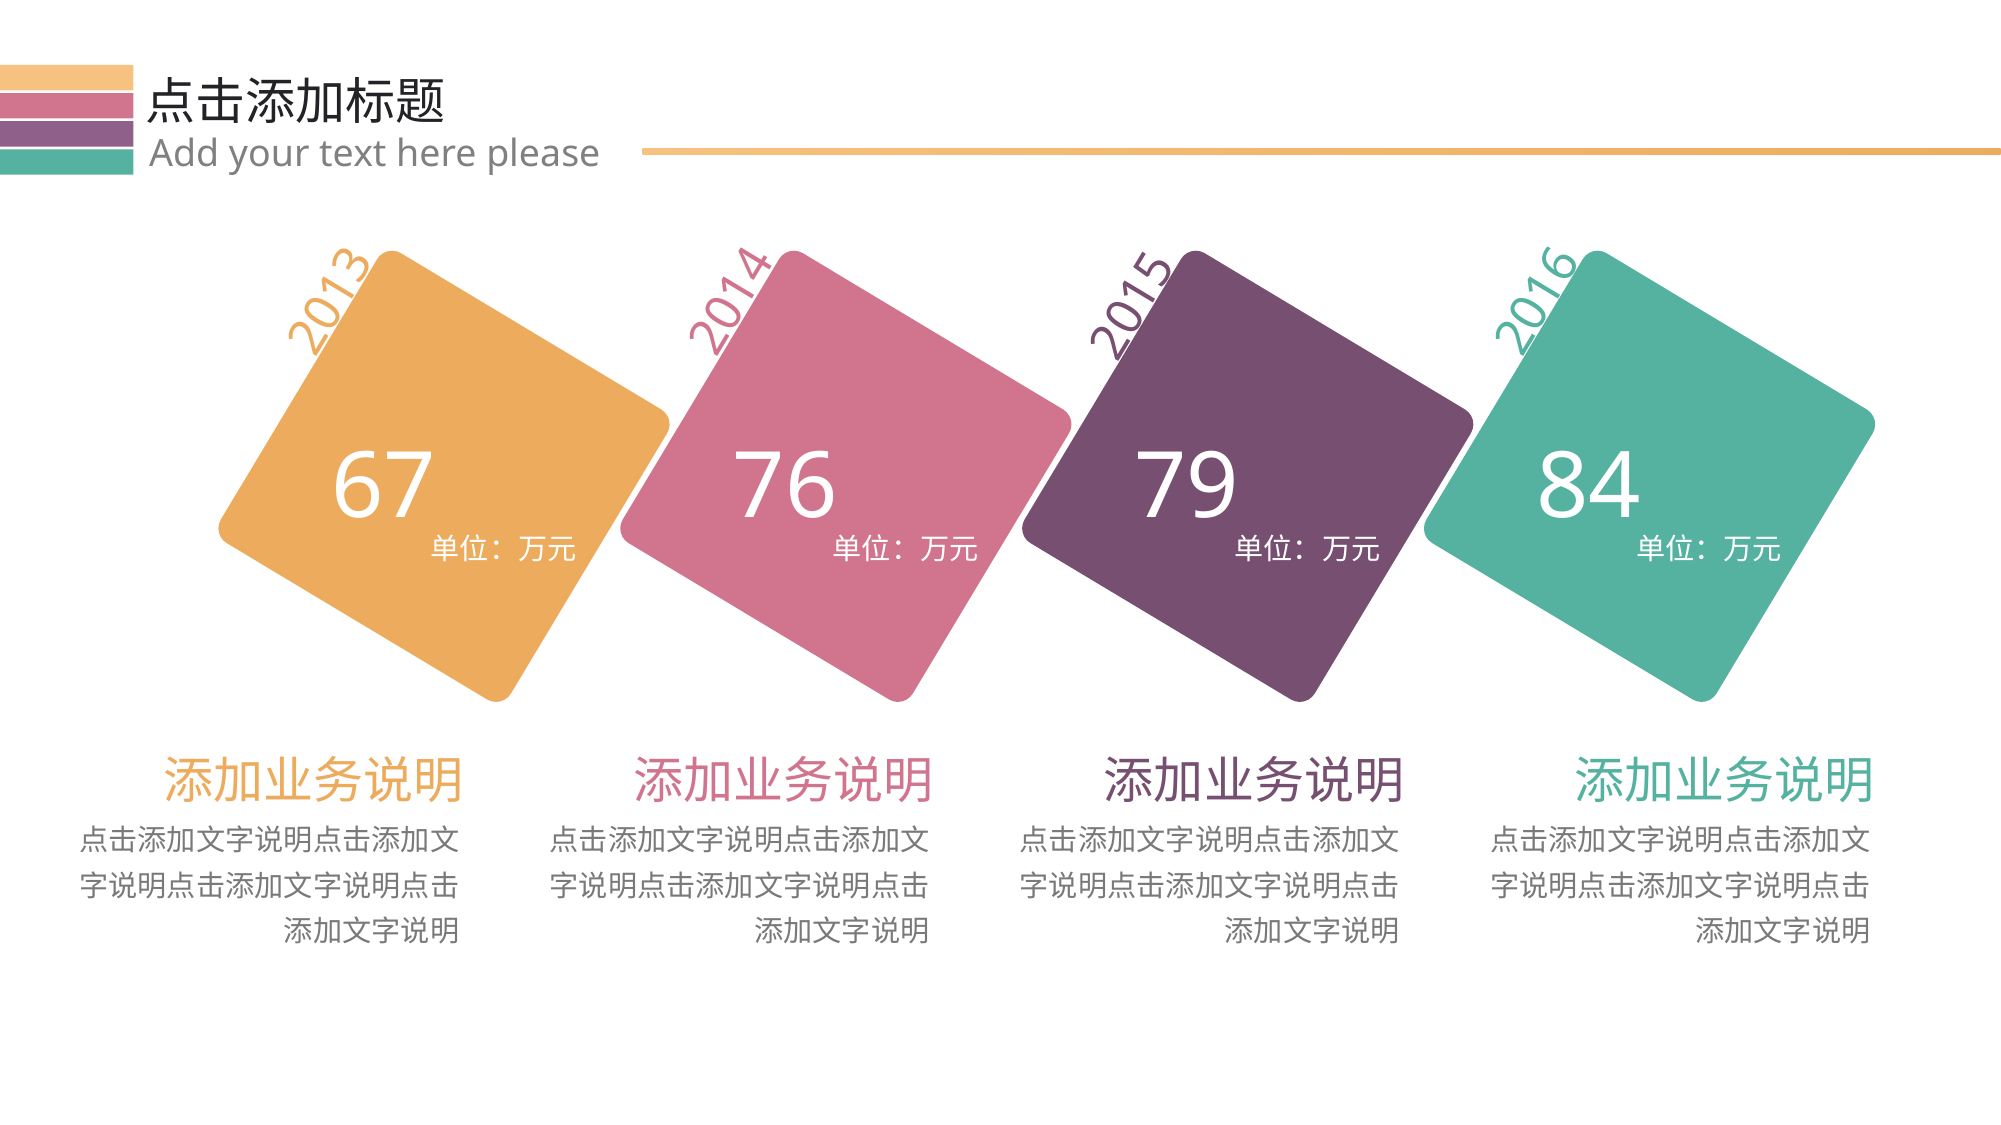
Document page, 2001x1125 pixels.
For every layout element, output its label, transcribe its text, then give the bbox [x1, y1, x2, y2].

text_box 2013 [242, 219, 397, 408]
text_box 单位：万元 [1219, 523, 1403, 573]
text_box 76 [718, 418, 876, 544]
text_box [1021, 249, 1475, 703]
text_box 2015 [1057, 223, 1199, 390]
text_box [619, 249, 1073, 703]
text_box 点击添加文字说明点击添加文字说明点击添加文字说明点击添加文字说明 [1459, 803, 1886, 955]
text_box 点击添加文字说明点击添加文字说明点击添加文字说明点击添加文字说明 [508, 803, 945, 955]
text_box 点击添加文字说明点击添加文字说明点击添加文字说明点击添加文字说明 [49, 803, 475, 955]
text_box 添加业务说明 [597, 740, 949, 816]
text_box 点击添加文字说明点击添加文字说明点击添加文字说明点击添加文字说明 [999, 803, 1415, 955]
text_box 2016 [1459, 219, 1604, 390]
text_box 单位：万元 [1621, 523, 1805, 573]
text_box 79 [1119, 418, 1278, 544]
text_box 2014 [649, 219, 798, 398]
text_box [1422, 249, 1877, 703]
text_box [217, 249, 671, 703]
text_box 67 [316, 418, 475, 544]
text_box 单位：万元 [416, 523, 600, 573]
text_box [0, 62, 2000, 183]
text_box 添加业务说明 [1068, 740, 1419, 816]
text_box 84 [1521, 418, 1680, 544]
text_box 单位：万元 [817, 523, 1001, 573]
text_box 添加业务说明 [1538, 740, 1889, 816]
text_box 添加业务说明 [106, 740, 478, 816]
